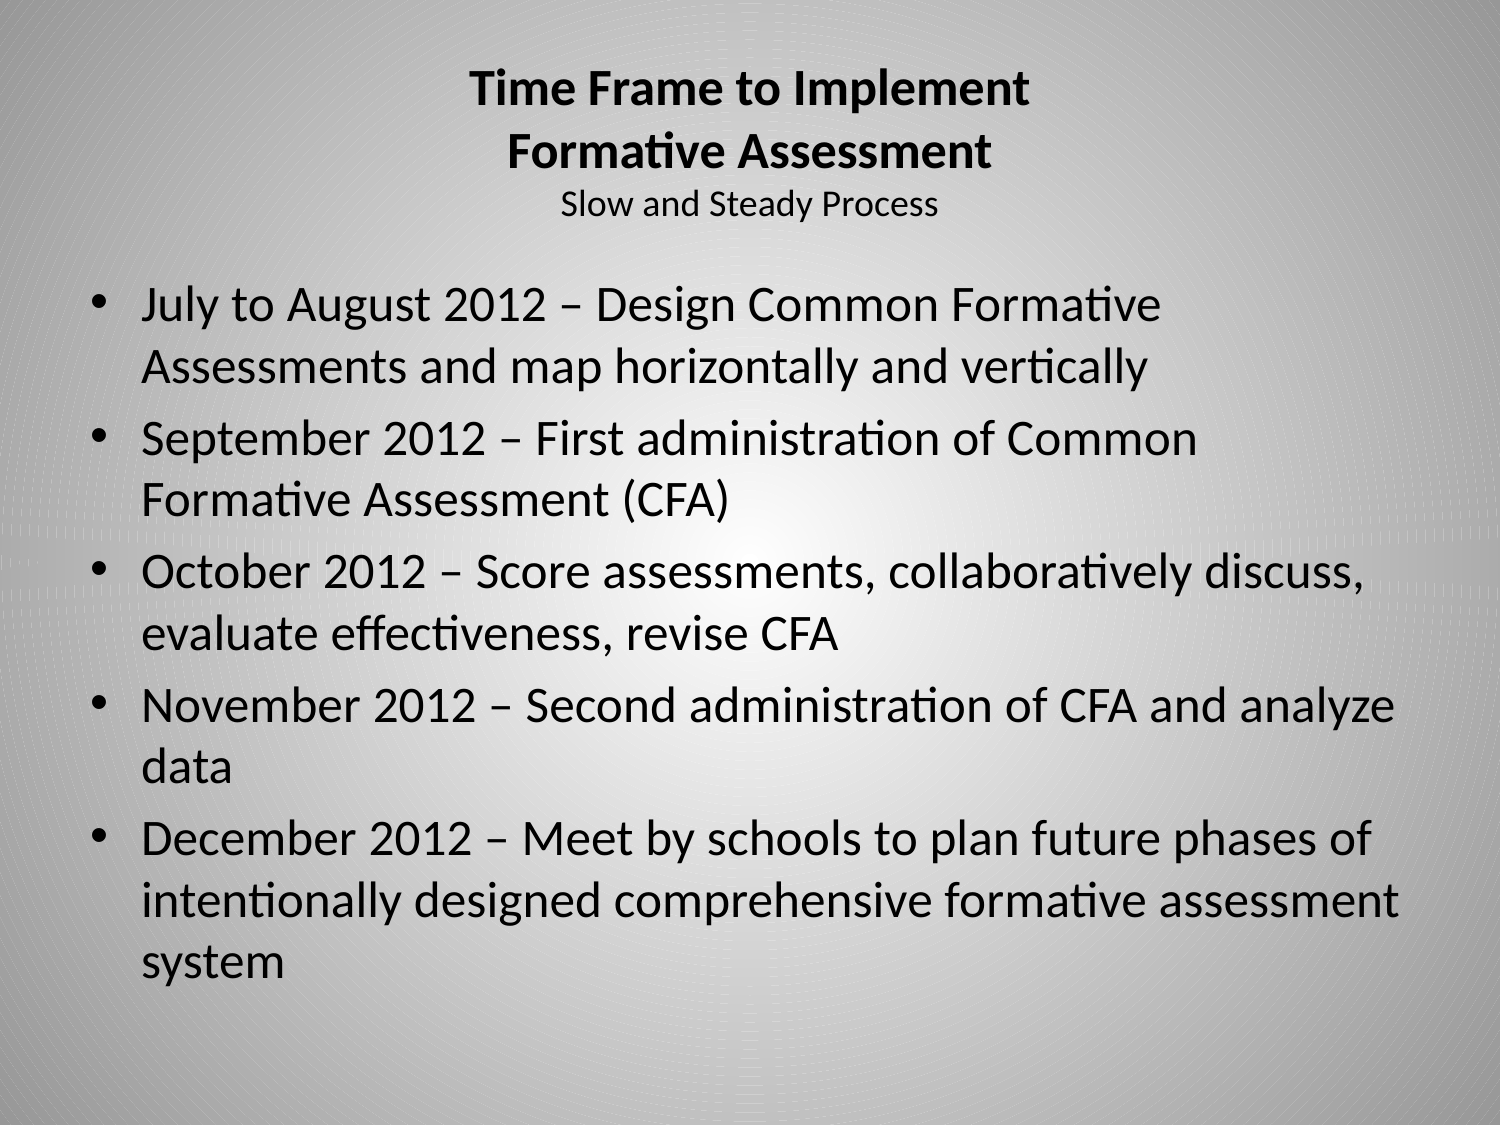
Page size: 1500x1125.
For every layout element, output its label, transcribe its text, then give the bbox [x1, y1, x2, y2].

title Time Frame to Implement Formative Assessment Slow and Steady Process [75, 45, 1425, 233]
list July to August 2012 – Design Common Formative Assessments and map horizontally and vertically September 2012 – First administration of Common Formative Assessment (CFA) October 2012 – Score assessments, collaboratively discuss, evaluate effectiveness, revise CFA November 2012 – Second administration of CFA and analyze data December 2012 – Meet by schools to plan future phases of intentionally designed comprehensive formative assessment system [75, 262, 1425, 1005]
